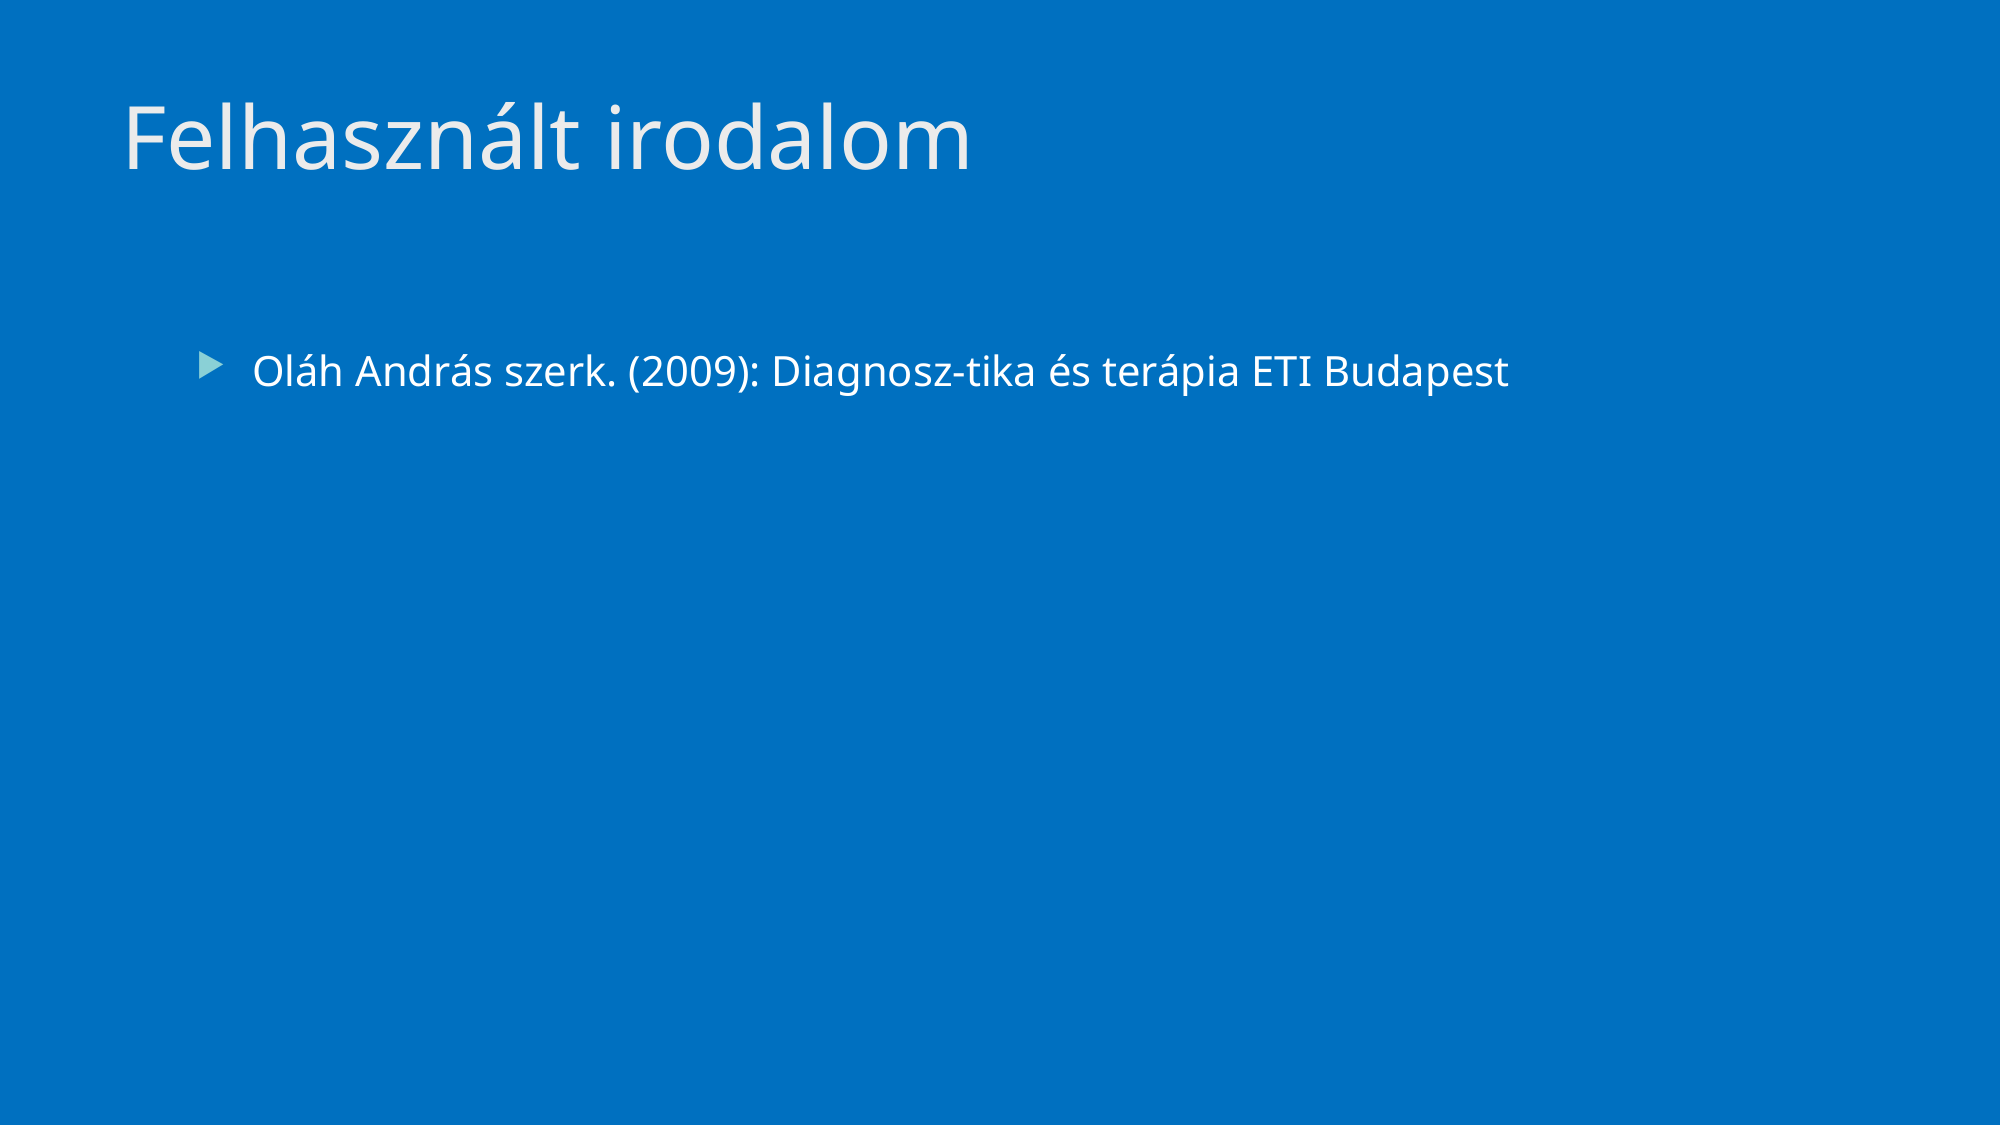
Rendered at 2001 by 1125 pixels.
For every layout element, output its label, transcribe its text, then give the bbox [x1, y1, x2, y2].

title Felhasznált irodalom [106, 74, 1649, 304]
list Oláh András szerk. (2009): Diagnosz-tika és terápia ETI Budapest [181, 336, 1649, 1025]
